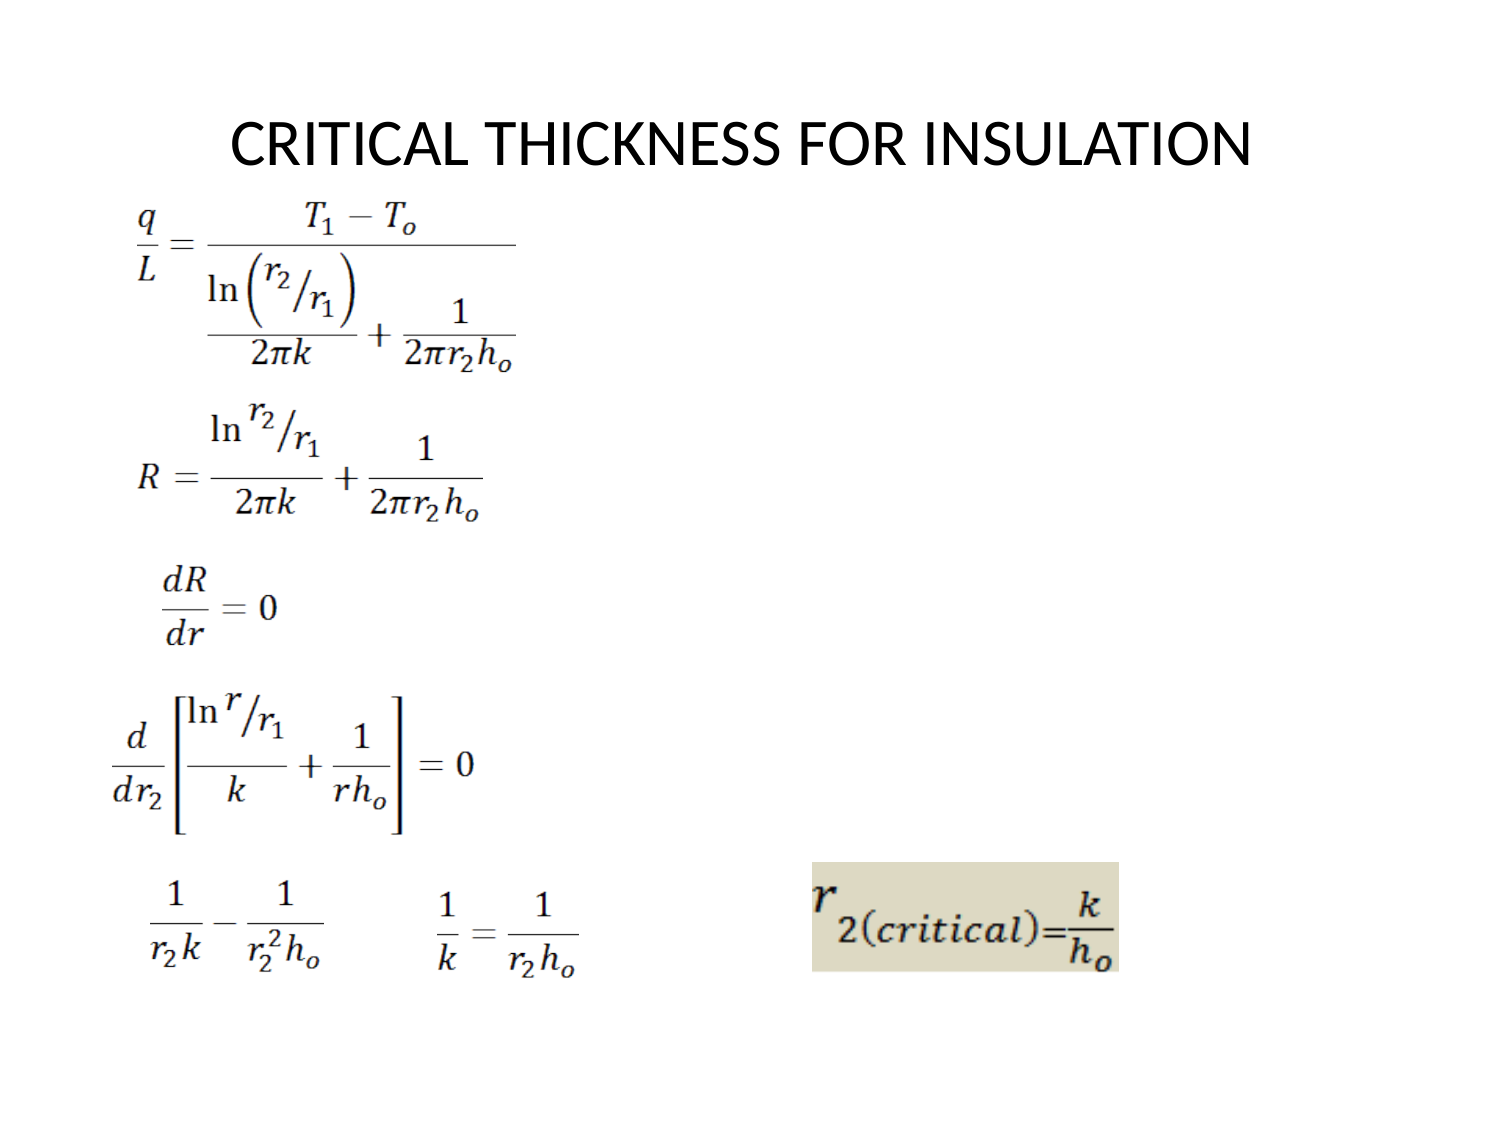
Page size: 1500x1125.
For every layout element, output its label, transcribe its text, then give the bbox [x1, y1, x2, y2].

picture [162, 562, 288, 655]
picture [812, 862, 1119, 982]
picture [437, 887, 579, 987]
picture [137, 199, 516, 382]
title Critical thickness for insulation [75, 45, 1425, 233]
picture [149, 874, 324, 977]
picture [137, 399, 483, 530]
picture [112, 687, 477, 843]
